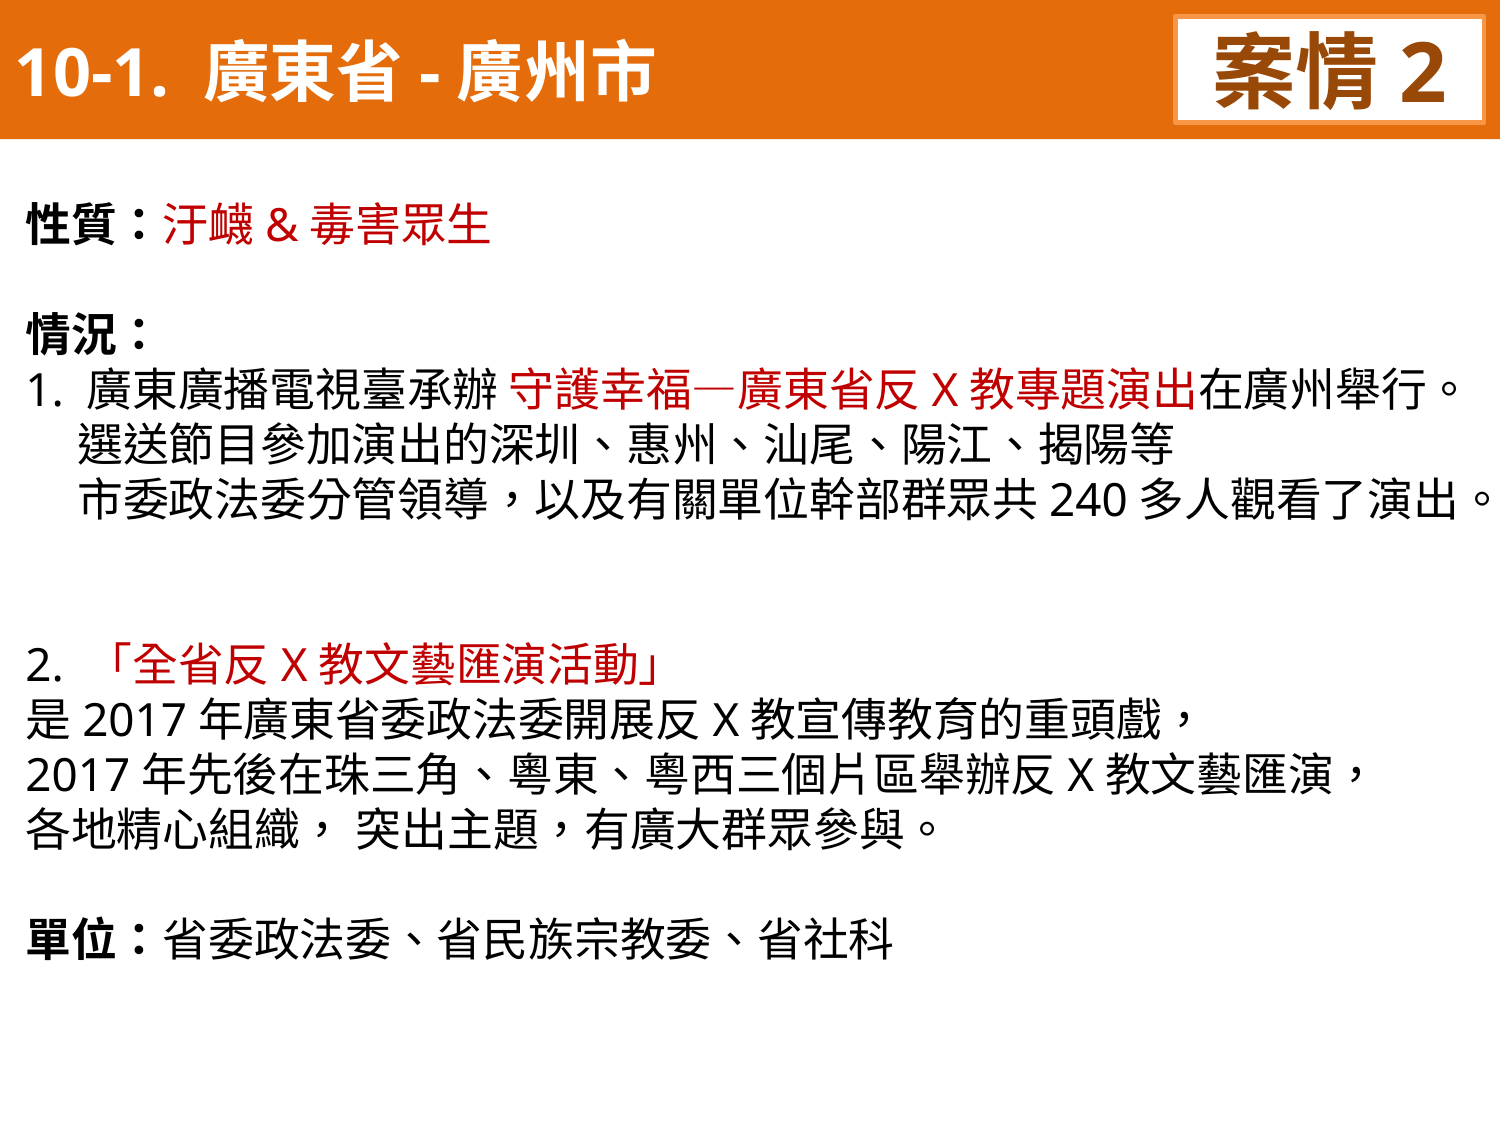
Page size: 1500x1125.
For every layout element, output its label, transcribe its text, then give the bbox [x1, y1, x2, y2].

text_box 性質：汙衊&毒害眾生 情況： 1. 廣東廣播電視臺承辦 守護幸福—廣東省反X教專題演出在廣州舉行。 選送節目參加演出的深圳、惠州、汕尾、陽江、揭陽等 市委政法委分管領導，以及有關單位幹部群眾共240多人觀看了演出。 2. 「全省反X教文藝匯演活動」 是2017年廣東省委政法委開展反X教宣傳教育的重頭戲， 2017年先後在珠三角、粵東、粵西三個片區舉辦反X教文藝匯演， 各地精心組織， 突出主題，有廣大群眾參與。 單位：省委政法委、省民族宗教委、省社科 [10, 188, 1490, 973]
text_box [0, 0, 1500, 140]
